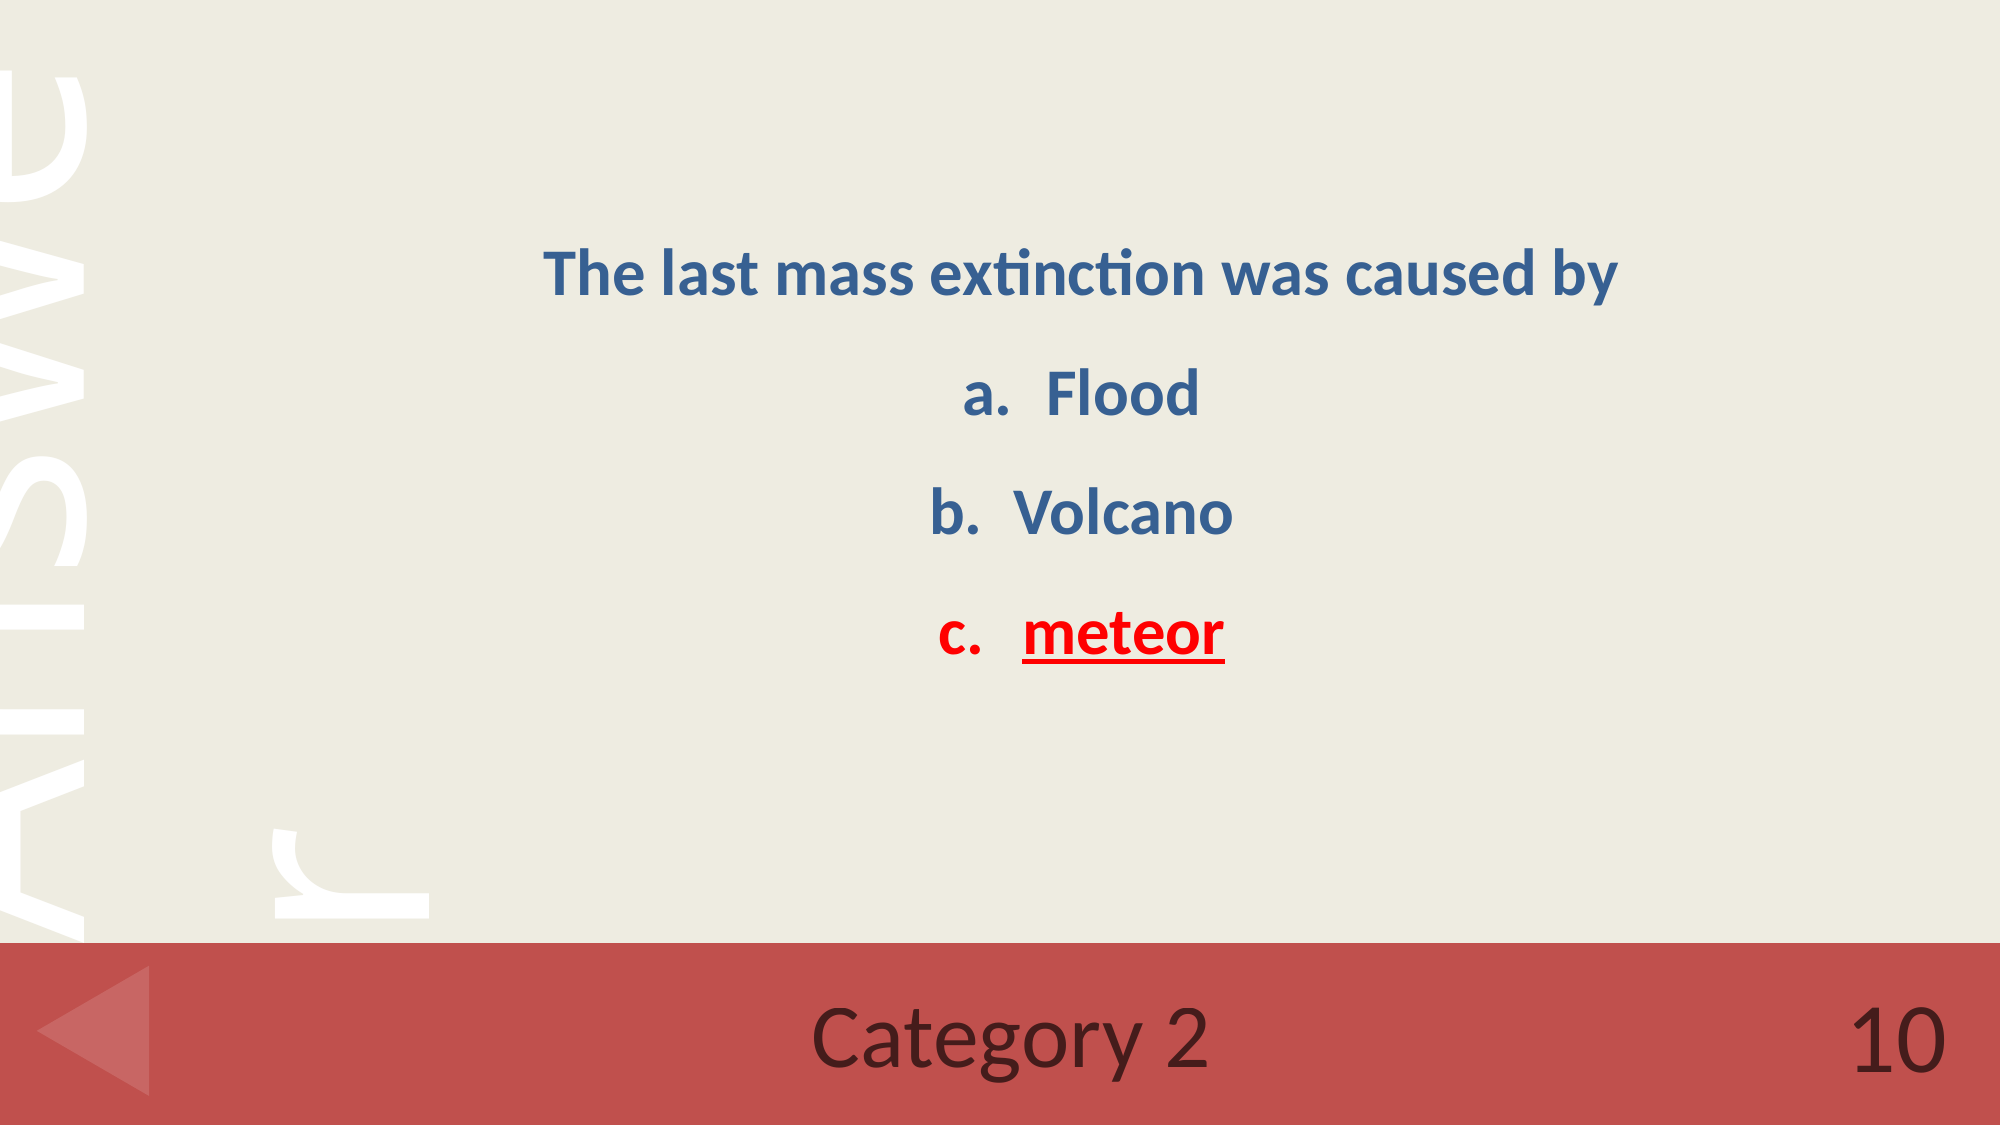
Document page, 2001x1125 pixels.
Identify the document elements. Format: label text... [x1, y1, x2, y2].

list 10 [1912, 967, 1963, 1097]
title Category 2 [111, 937, 1912, 1125]
list The last mass extinction was caused by Flood Volcano meteor [302, 157, 1862, 820]
